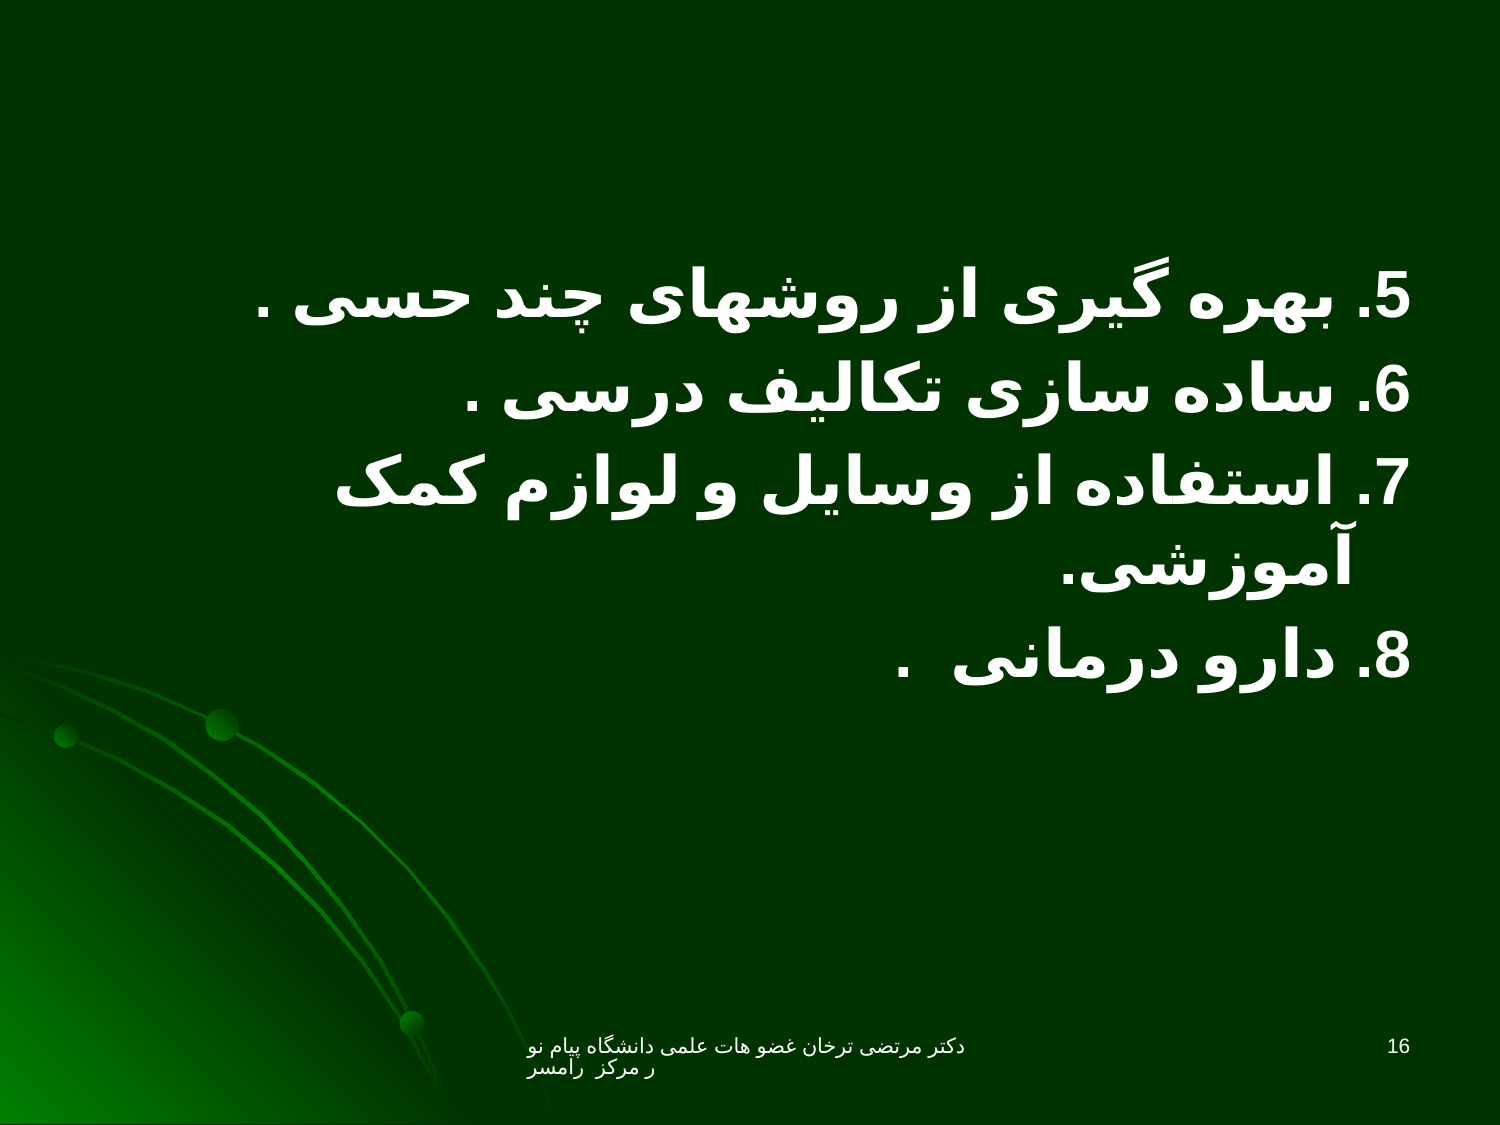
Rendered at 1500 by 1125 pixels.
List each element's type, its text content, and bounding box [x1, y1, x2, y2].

slide_number 16 [1074, 1024, 1426, 1101]
footer دکتر مرتضی ترخان غضو هات علمی دانشگاه پیام نور مرکز رامسر [512, 1024, 988, 1101]
list 5. بهره گیری از روشهای چند حسی . 6. ساده سازی تکالیف درسی . 7. استفاده از وسایل و لوازم کمک آموزشی. 8. دارو درمانی . [76, 243, 1428, 987]
